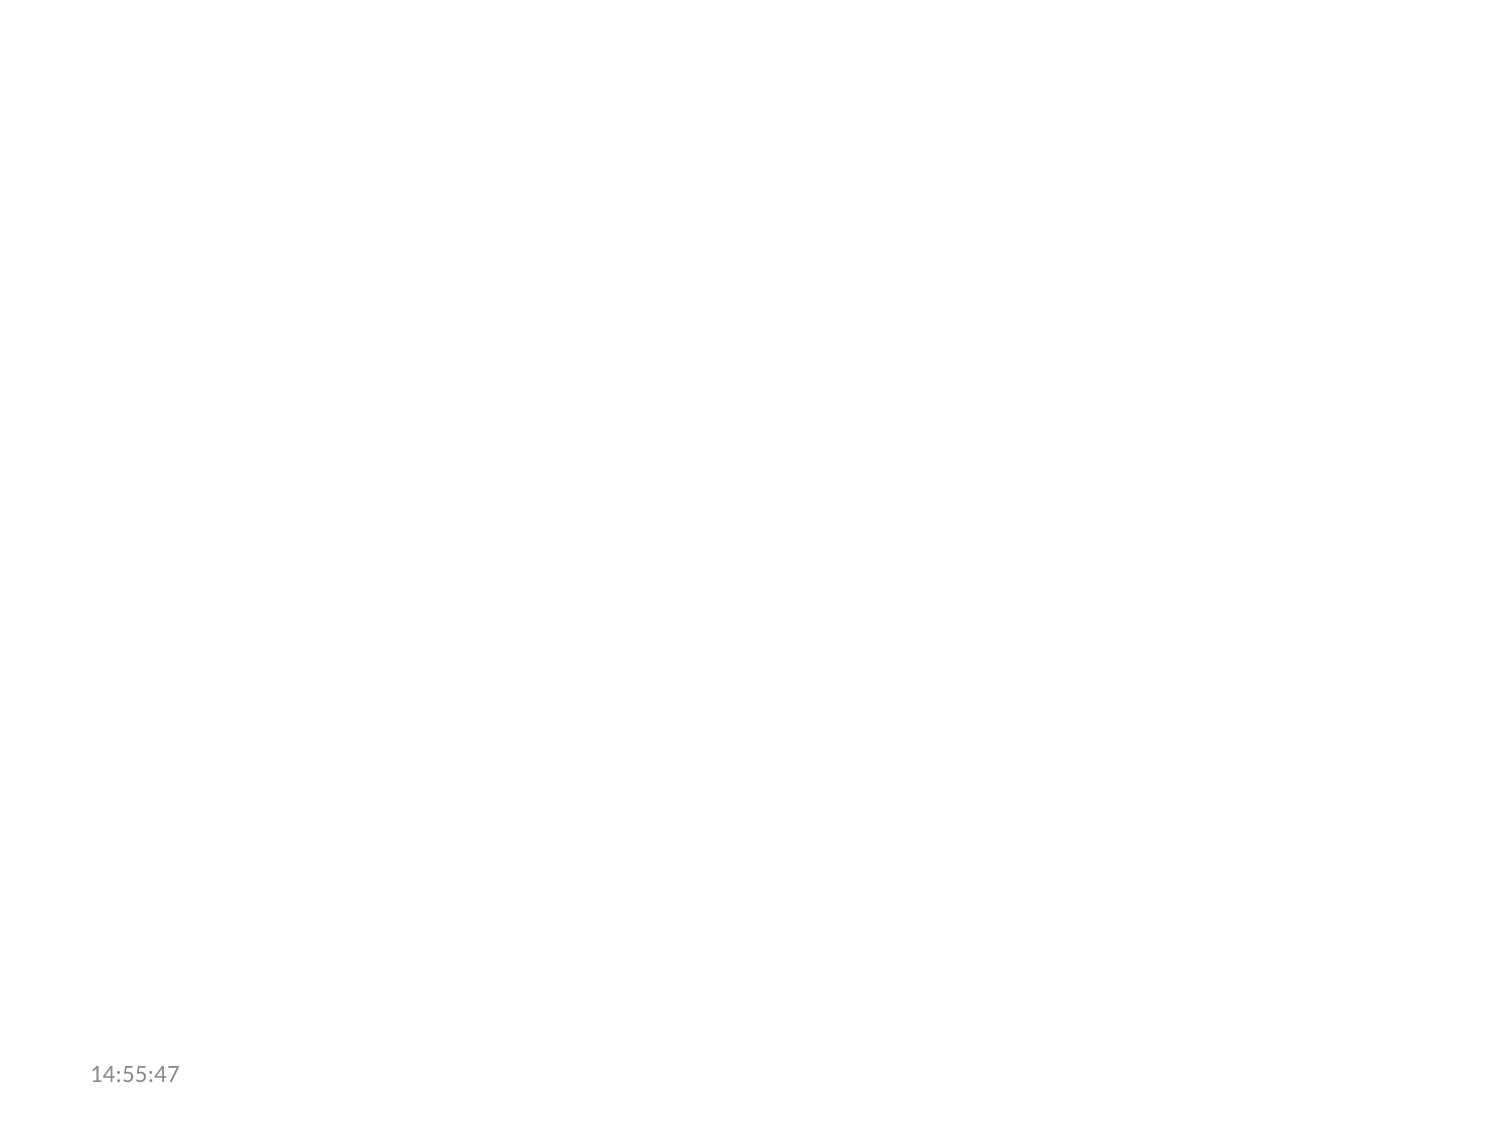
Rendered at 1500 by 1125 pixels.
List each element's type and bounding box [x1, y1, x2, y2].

slide_number [75, 1042, 425, 1103]
